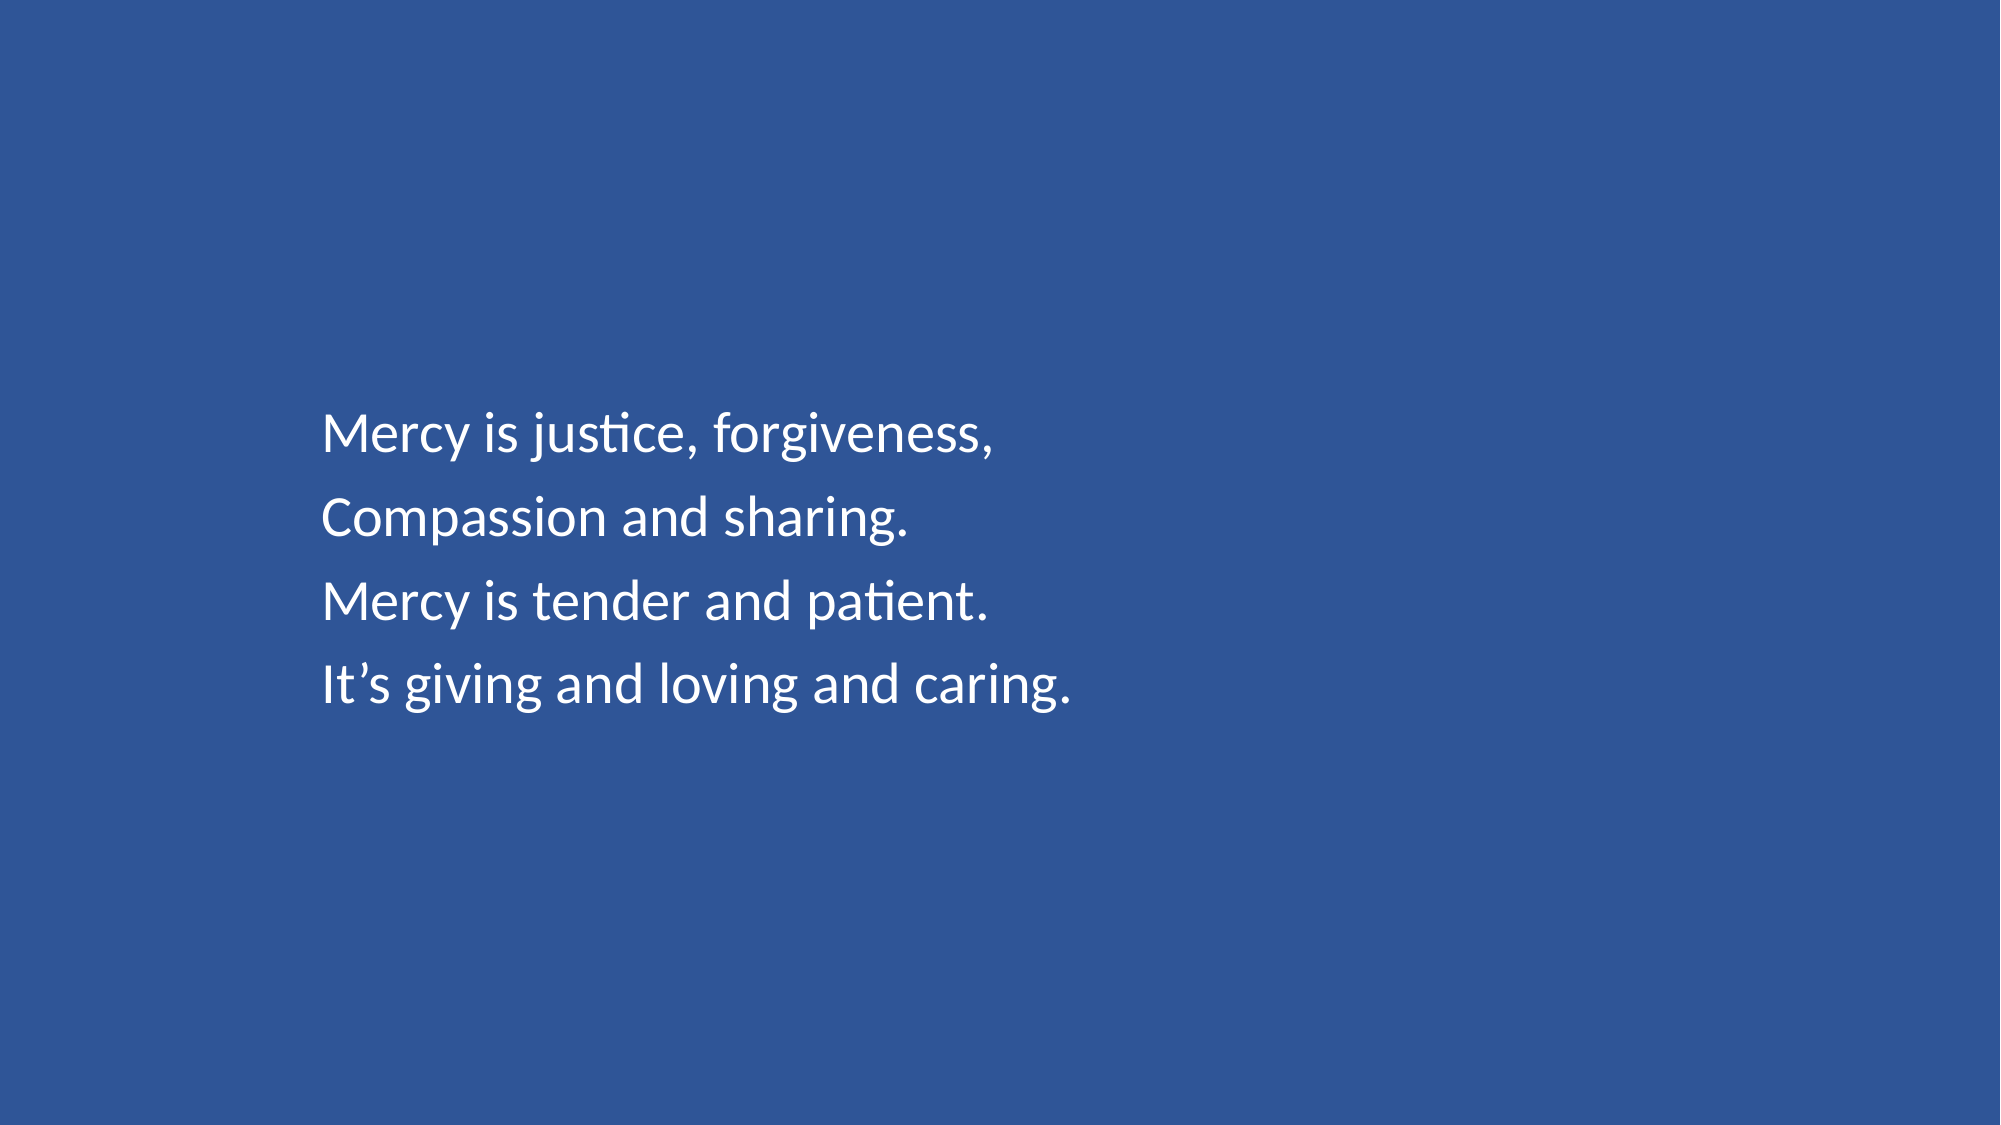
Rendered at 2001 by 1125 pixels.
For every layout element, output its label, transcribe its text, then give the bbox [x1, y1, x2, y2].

list Mercy is justice, forgiveness, Compassion and sharing. Mercy is tender and patient. It’s giving and loving and caring. [306, 394, 1694, 731]
